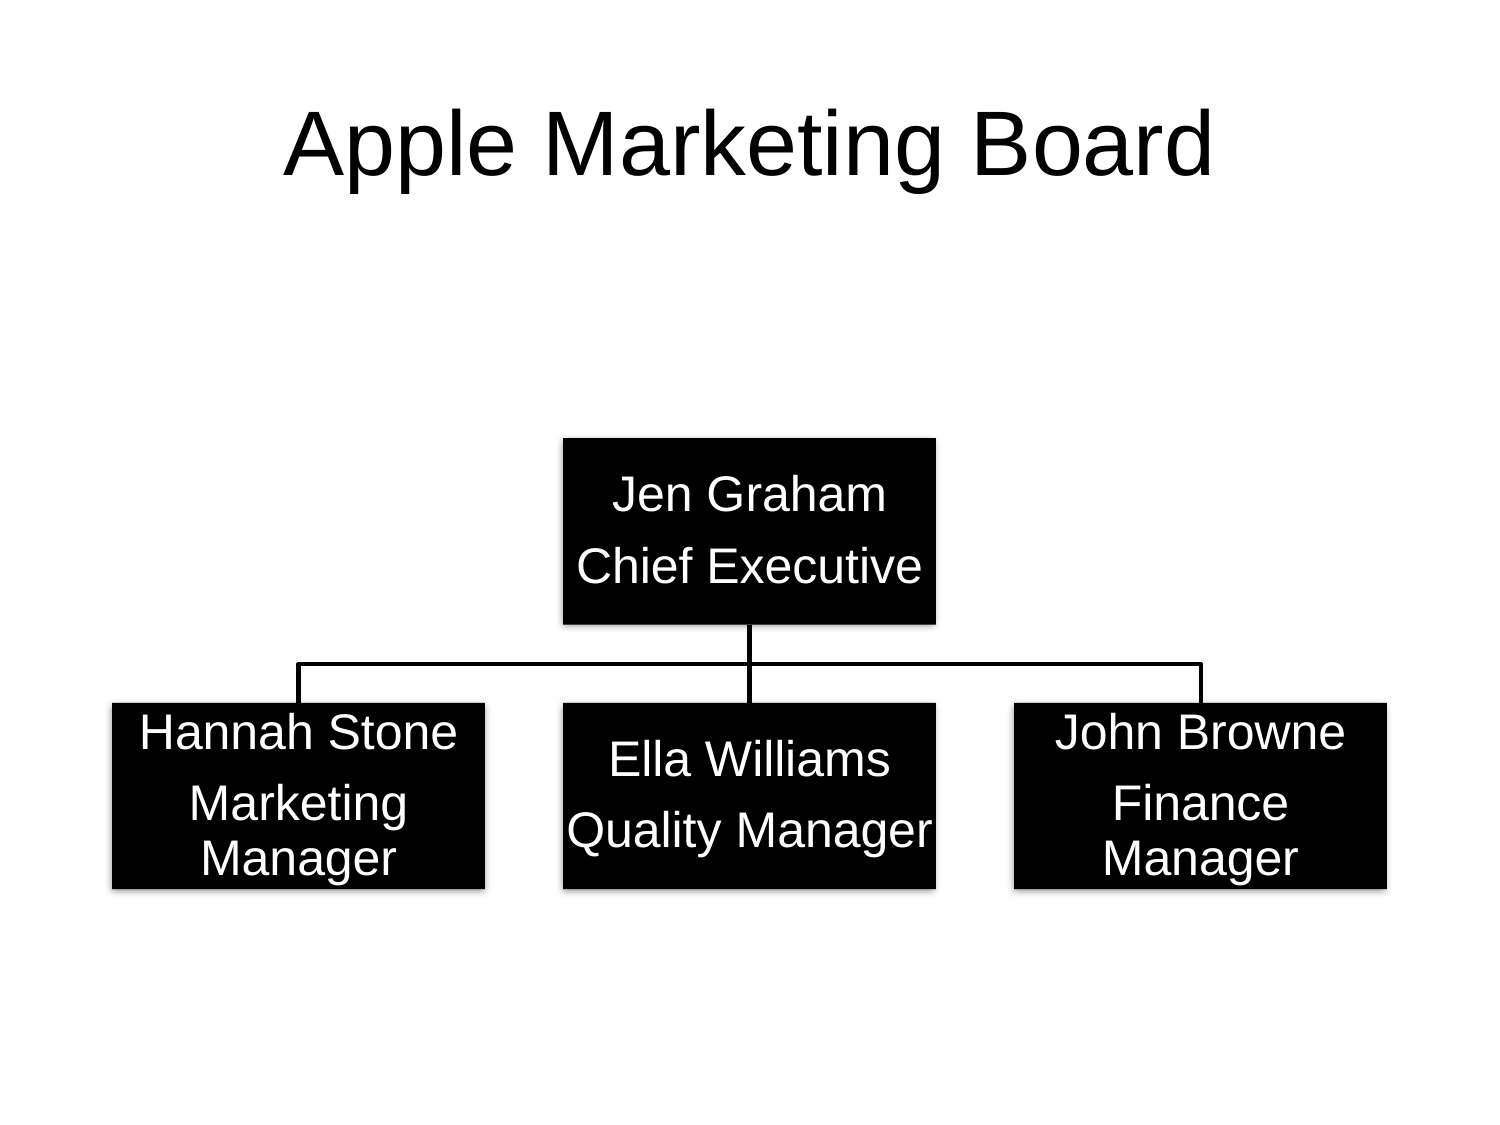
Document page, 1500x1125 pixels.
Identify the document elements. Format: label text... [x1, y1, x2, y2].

title Apple Marketing Board [74, 44, 1426, 233]
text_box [111, 325, 1388, 1002]
